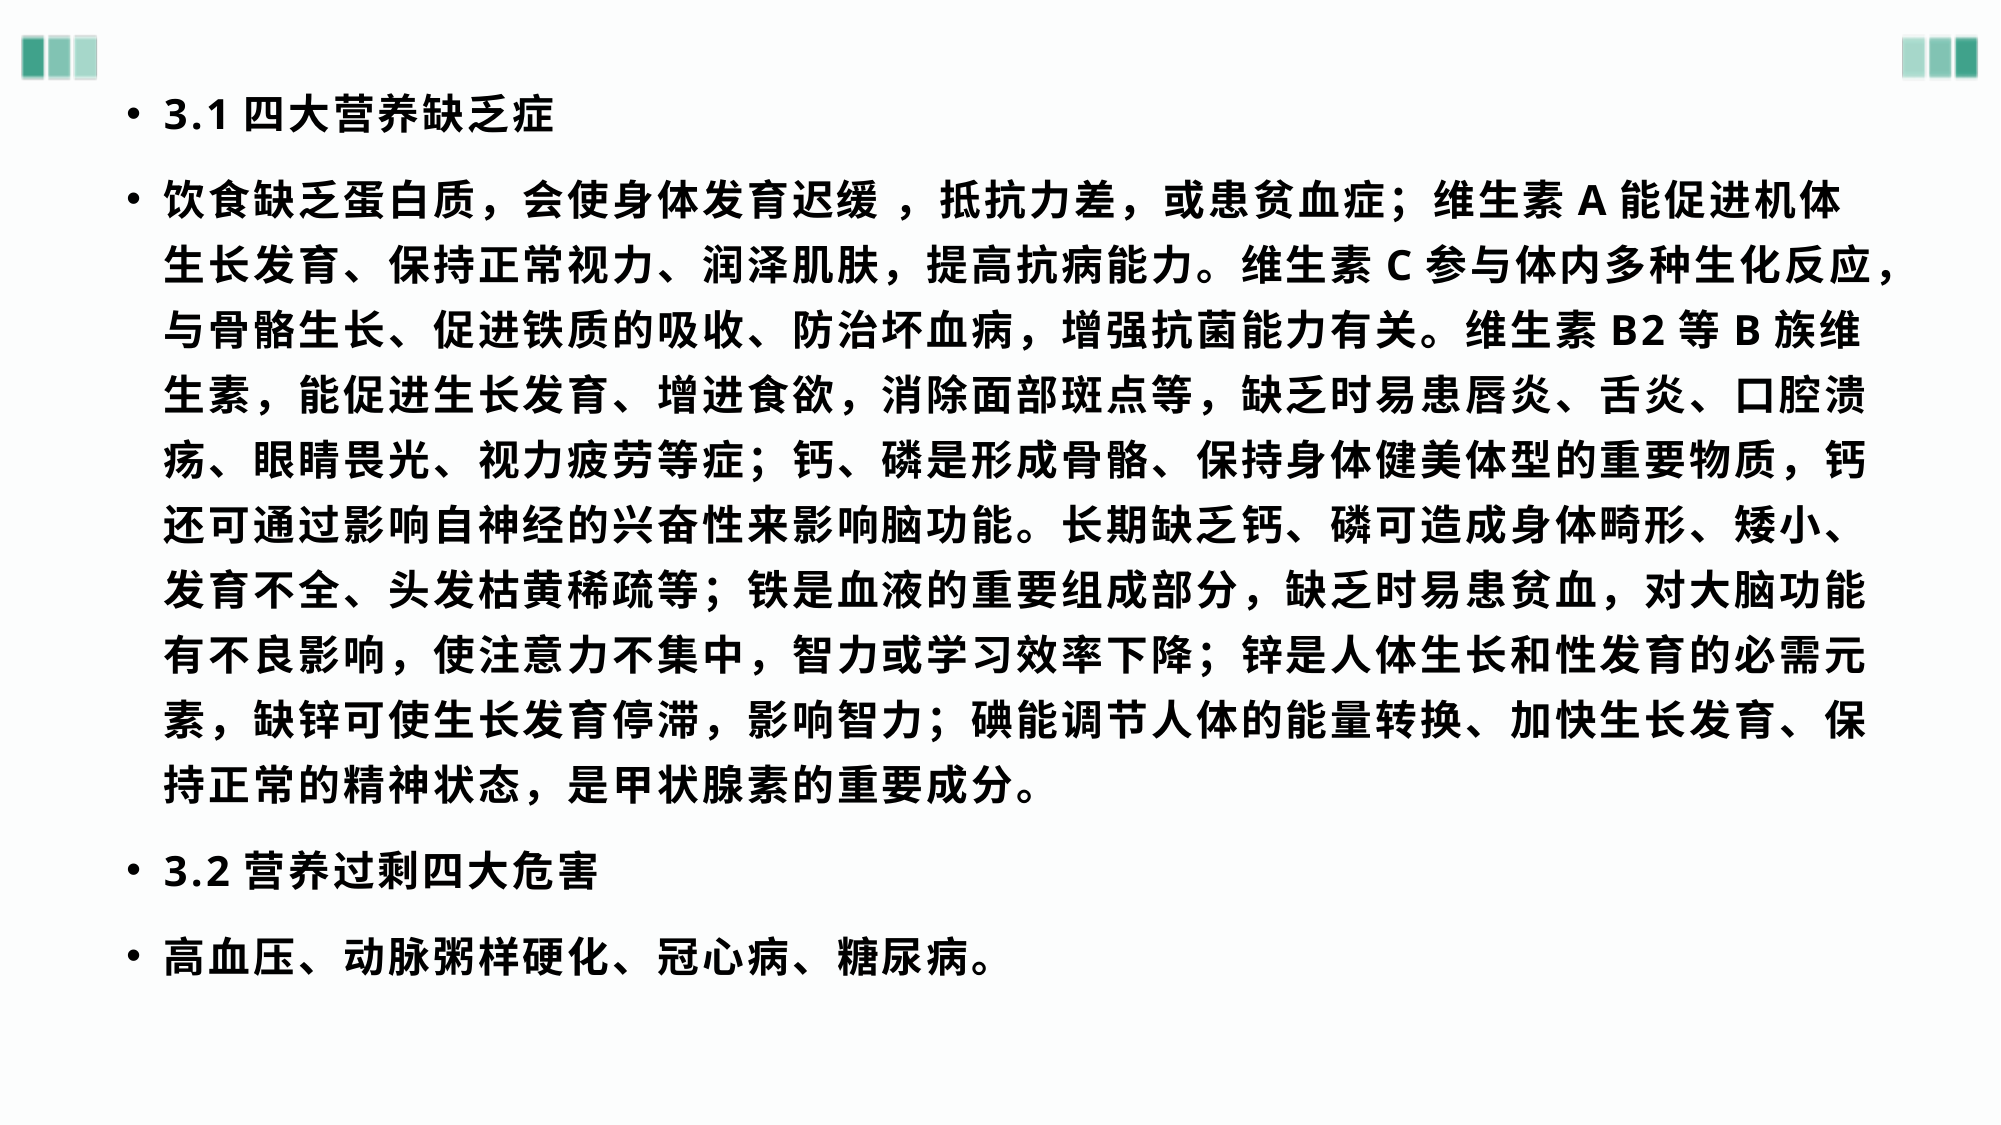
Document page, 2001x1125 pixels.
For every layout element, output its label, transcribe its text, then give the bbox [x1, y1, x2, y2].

list 3.1四大营养缺乏症 饮食缺乏蛋白质，会使身体发育迟缓 ，抵抗力差，或患贫血症；维生素A能促进机体生长发育、保持正常视力、润泽肌肤，提高抗病能力。维生素C参与体内多种生化反应，与骨骼生长、促进铁质的吸收、防治坏血病，增强抗菌能力有关。维生素B2等B族维生素，能促进生长发育、增进食欲，消除面部斑点等，缺乏时易患唇炎、舌炎、口腔溃疡、眼睛畏光、视力疲劳等症；钙、磷是形成骨骼、保持身体健美体型的重要物质，钙还可通过影响自神经的兴奋性来影响脑功能。长期缺乏钙、磷可造成身体畸形、矮小、发育不全、头发枯黄稀疏等；铁是血液的重要组成部分，缺乏时易患贫血，对大脑功能有不良影响，使注意力不集中，智力或学习效率下降；锌是人体生长和性发育的必需元素，缺锌可使生长发育停滞，影响智力；碘能调节人体的能量转换、加快生长发育、保持正常的精神状态，是甲状腺素的重要成分。 3.2营养过剩四大危害 高血压、动脉粥样硬化、冠心病、糖尿病。 [109, 72, 1891, 1080]
picture [0, 0, 119, 119]
picture [1881, 0, 2000, 118]
